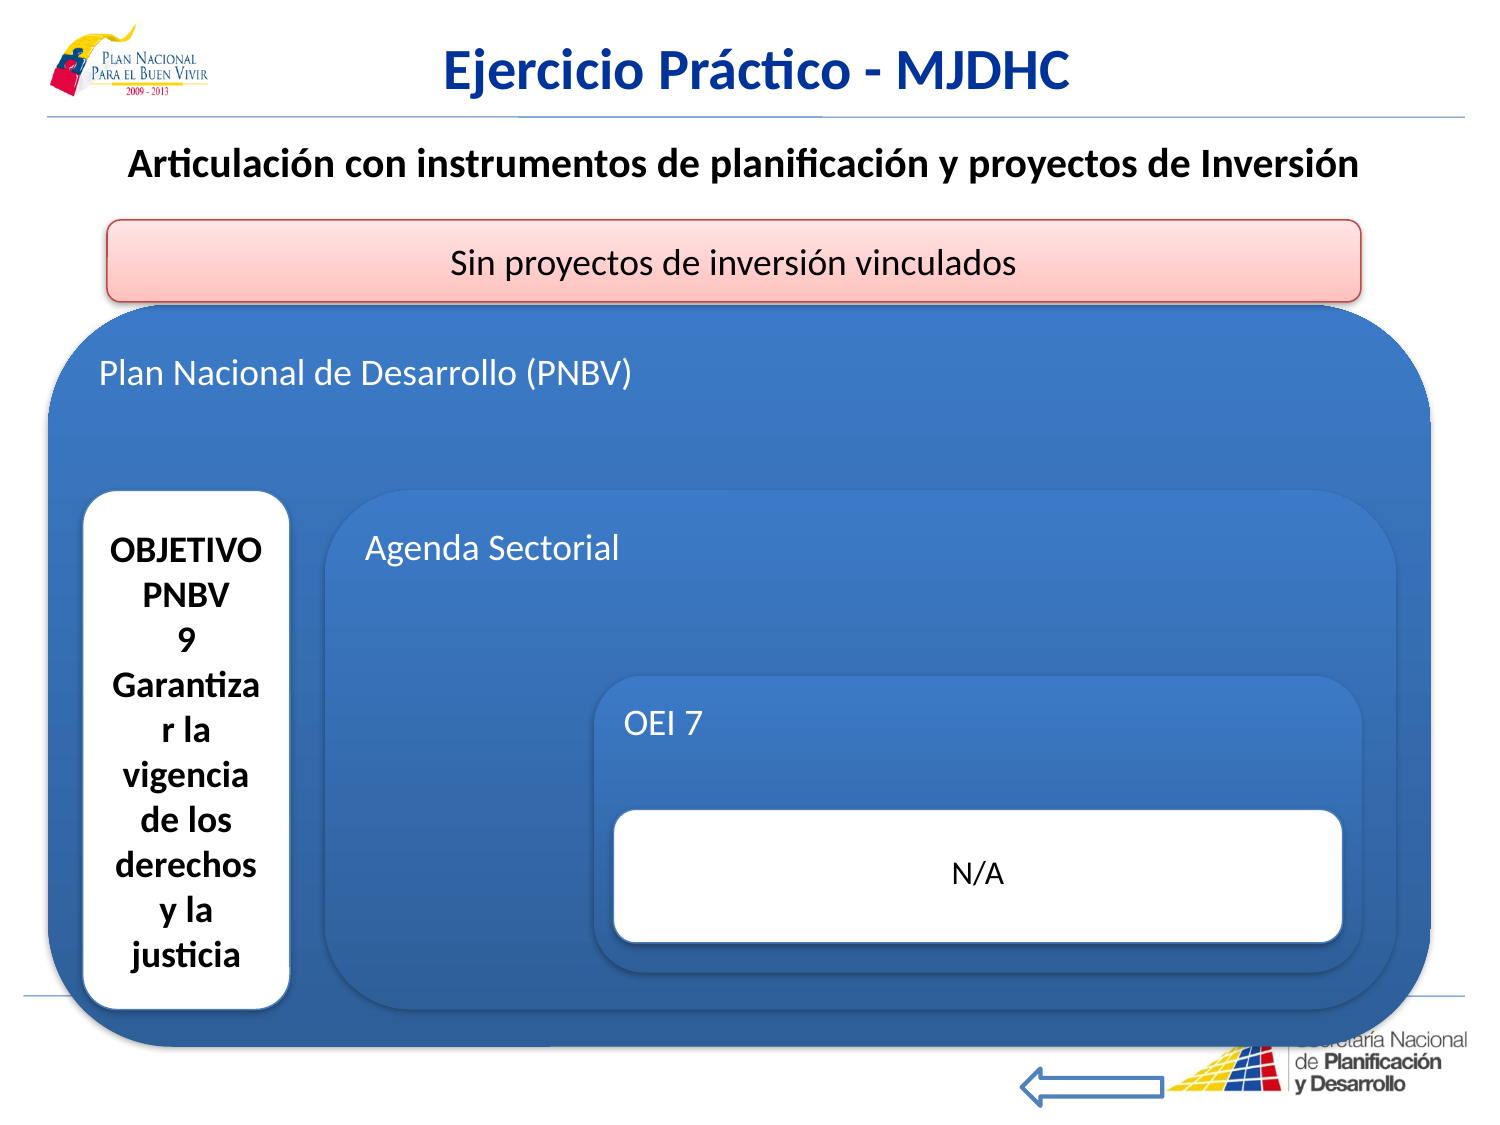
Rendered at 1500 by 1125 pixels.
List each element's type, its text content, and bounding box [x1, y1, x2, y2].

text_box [47, 304, 1432, 1047]
text_box Ejercicio Práctico - MJDHC [81, 0, 1432, 98]
text_box [1019, 1066, 1165, 1108]
picture [1160, 1007, 1473, 1100]
text_box Sin proyectos de inversión vinculados [106, 219, 1362, 303]
picture [46, 17, 211, 106]
text_box Articulación con instrumentos de planificación y proyectos de Inversión [82, 128, 1407, 194]
